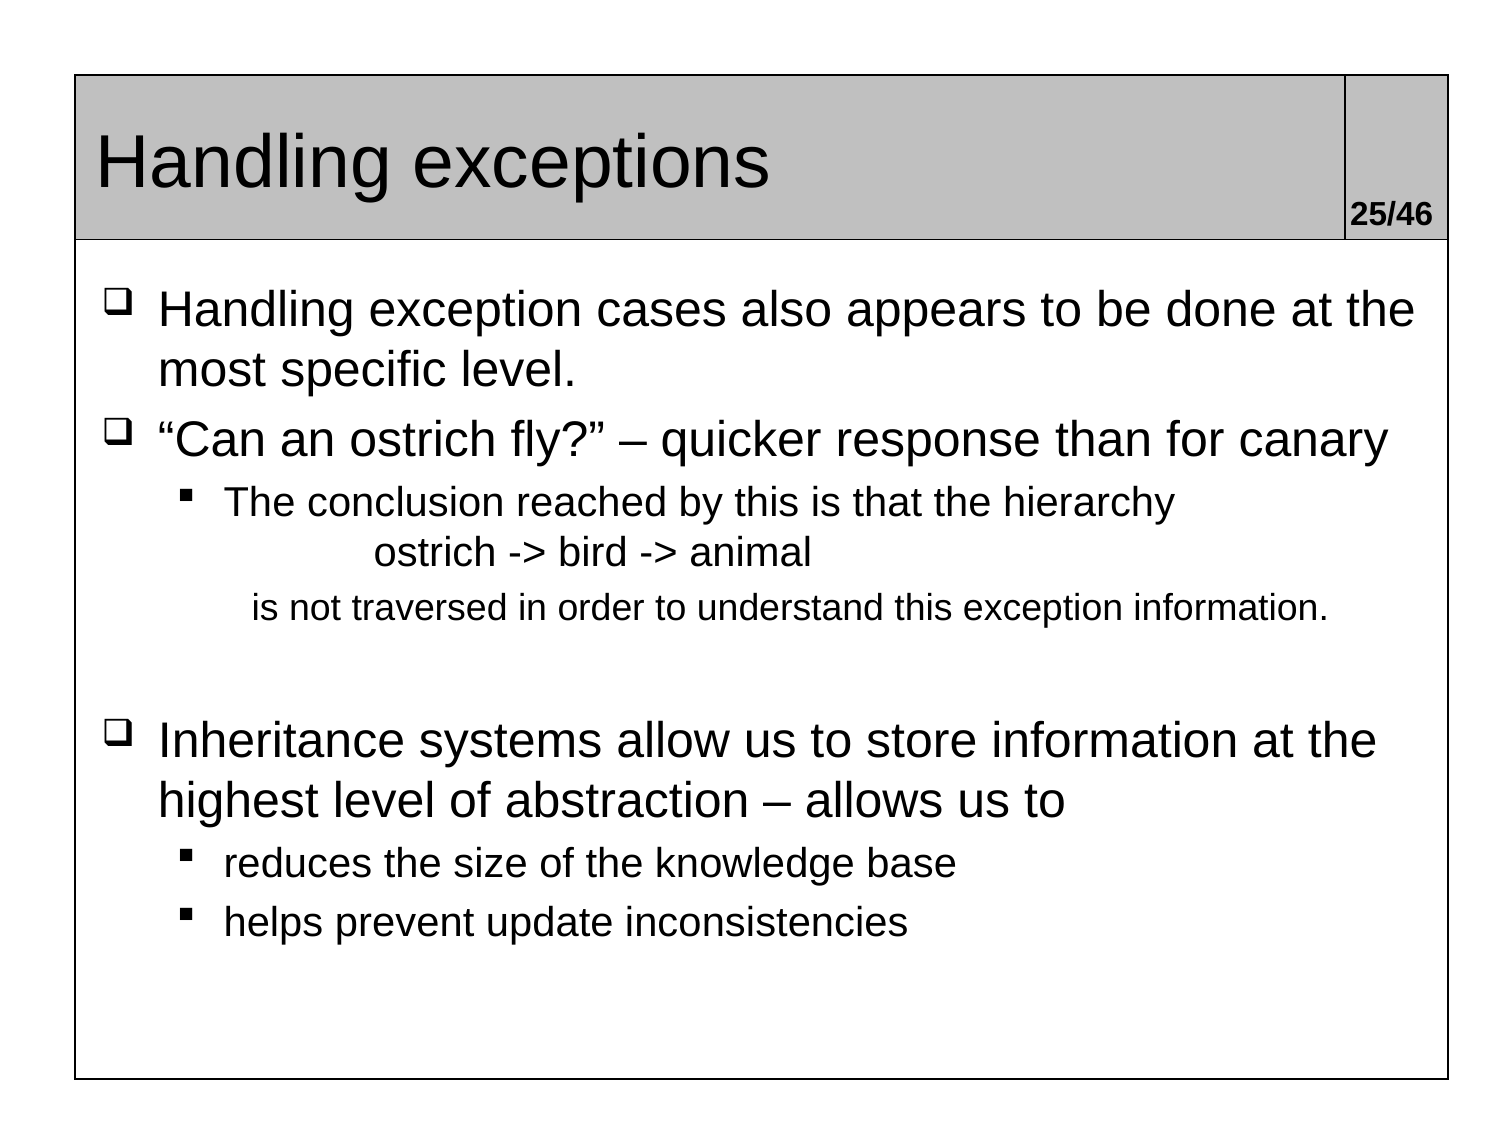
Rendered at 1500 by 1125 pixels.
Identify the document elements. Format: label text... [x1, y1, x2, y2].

slide_number 25/46 [1346, 74, 1449, 239]
title Handling exceptions [74, 74, 1346, 239]
list Handling exception cases also appears to be done at the most specific level. “Can an ostrich fly?” – quicker response than for canary The conclusion reached by this is that the hierarchy ostrich -> bird -> animal is not traversed in order to understand this exception information. Inheritance systems allow us to store information at the highest level of abstraction – allows us to reduces the size of the knowledge base helps prevent update inconsistencies [74, 239, 1449, 1080]
